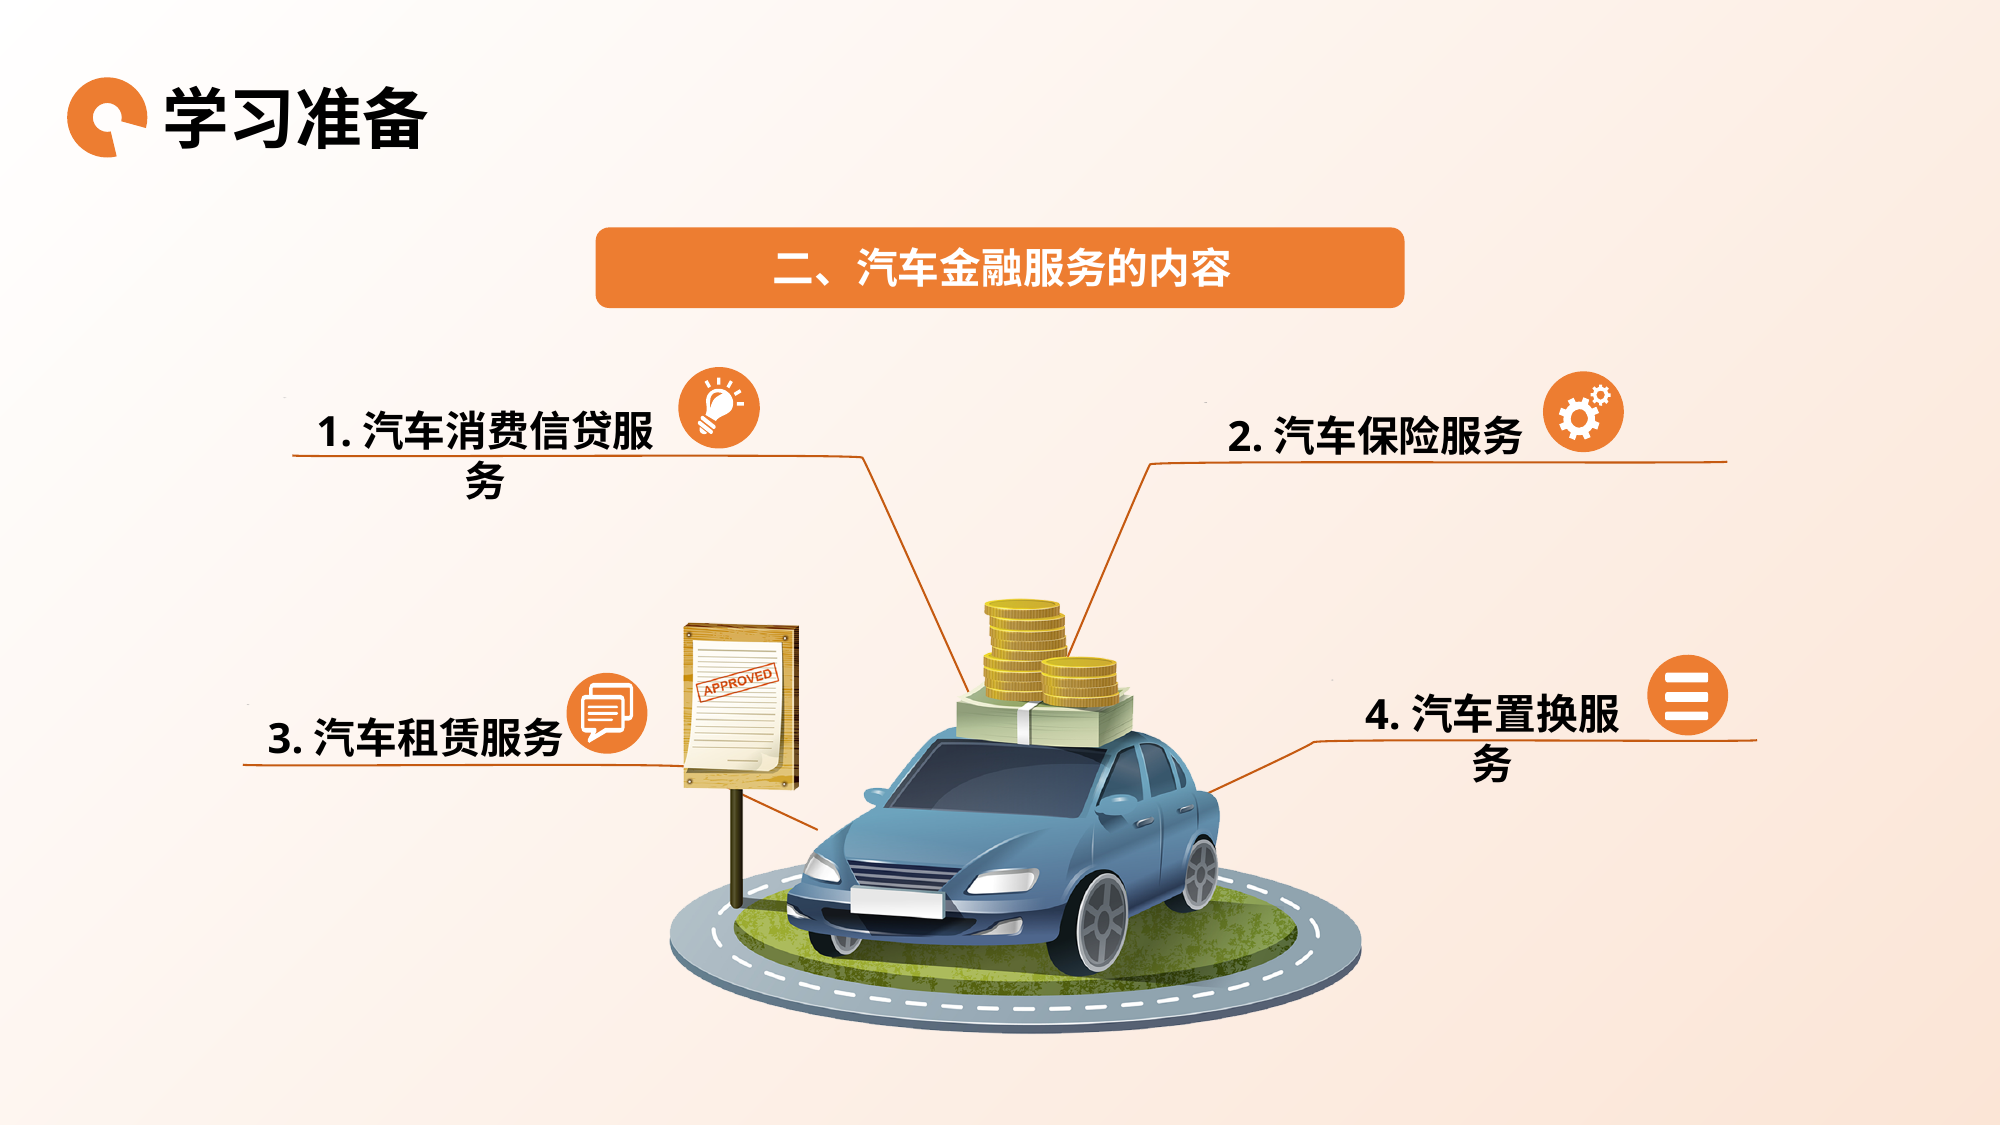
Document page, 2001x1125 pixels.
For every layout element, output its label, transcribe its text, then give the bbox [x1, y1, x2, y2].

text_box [595, 227, 1405, 309]
text_box 学习准备 [147, 69, 445, 165]
text_box [66, 76, 149, 159]
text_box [242, 366, 1758, 1044]
